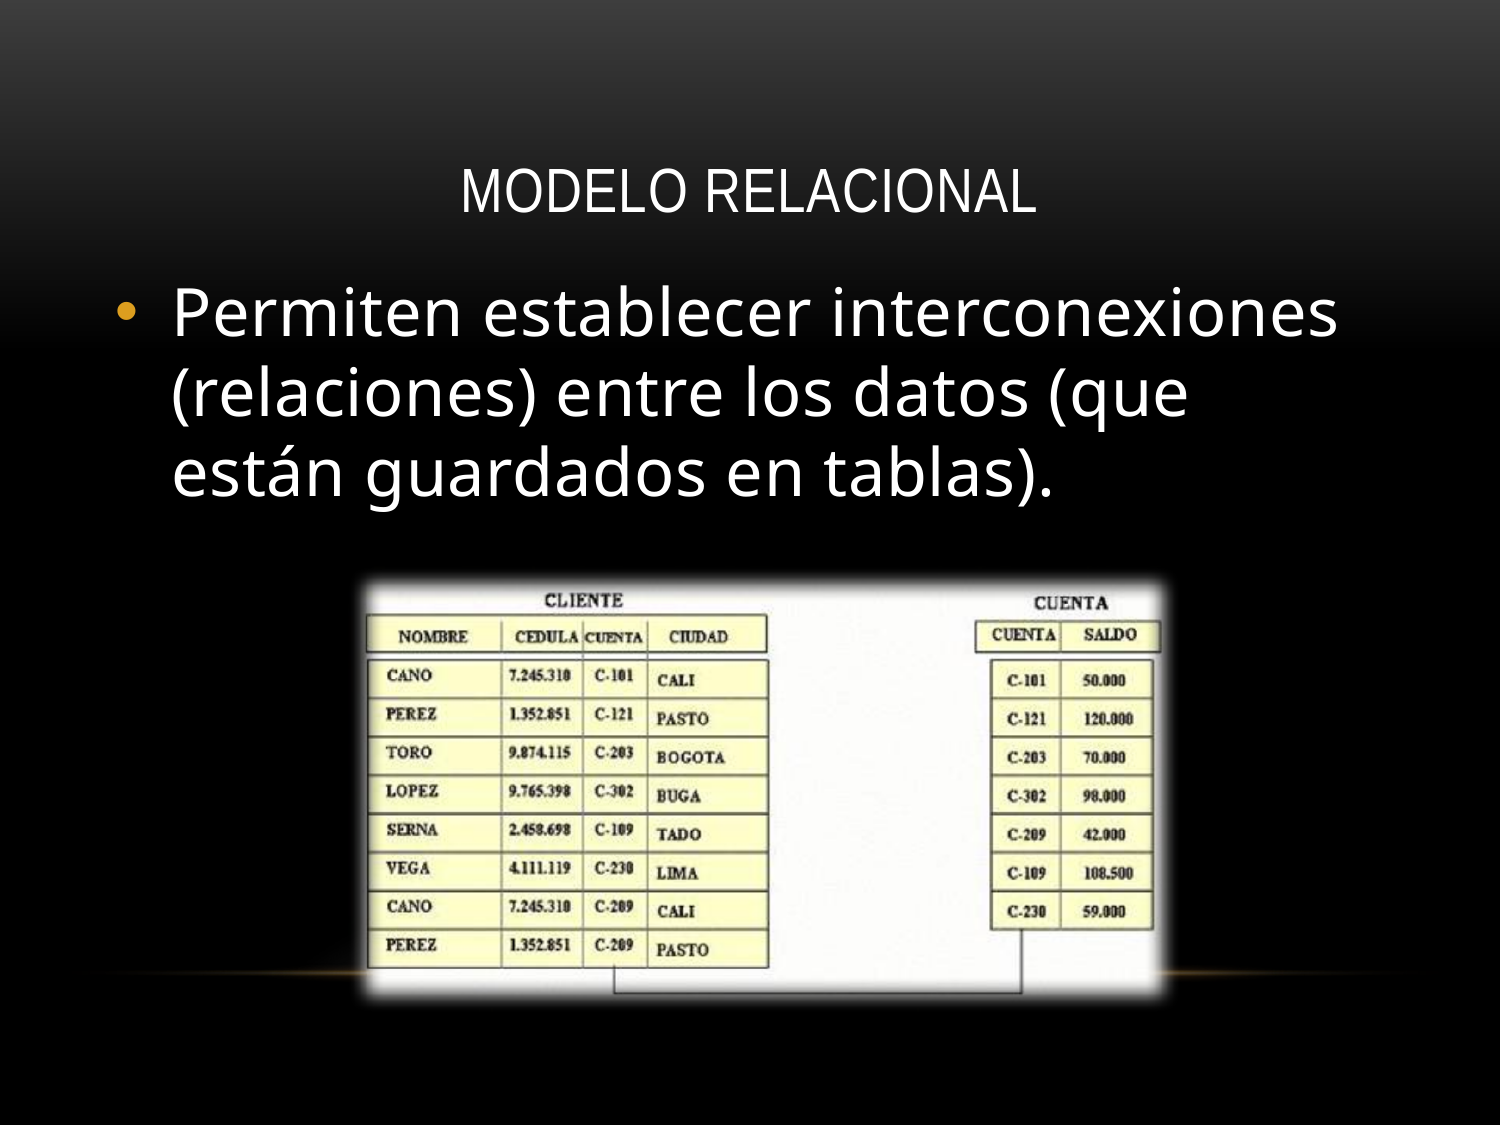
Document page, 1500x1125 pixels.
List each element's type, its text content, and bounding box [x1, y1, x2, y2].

picture [0, 0, 1500, 1125]
title Modelo relacional [99, 45, 1400, 233]
list Permiten establecer interconexiones (relaciones) entre los datos (que están guardados en tablas). [99, 262, 1400, 938]
